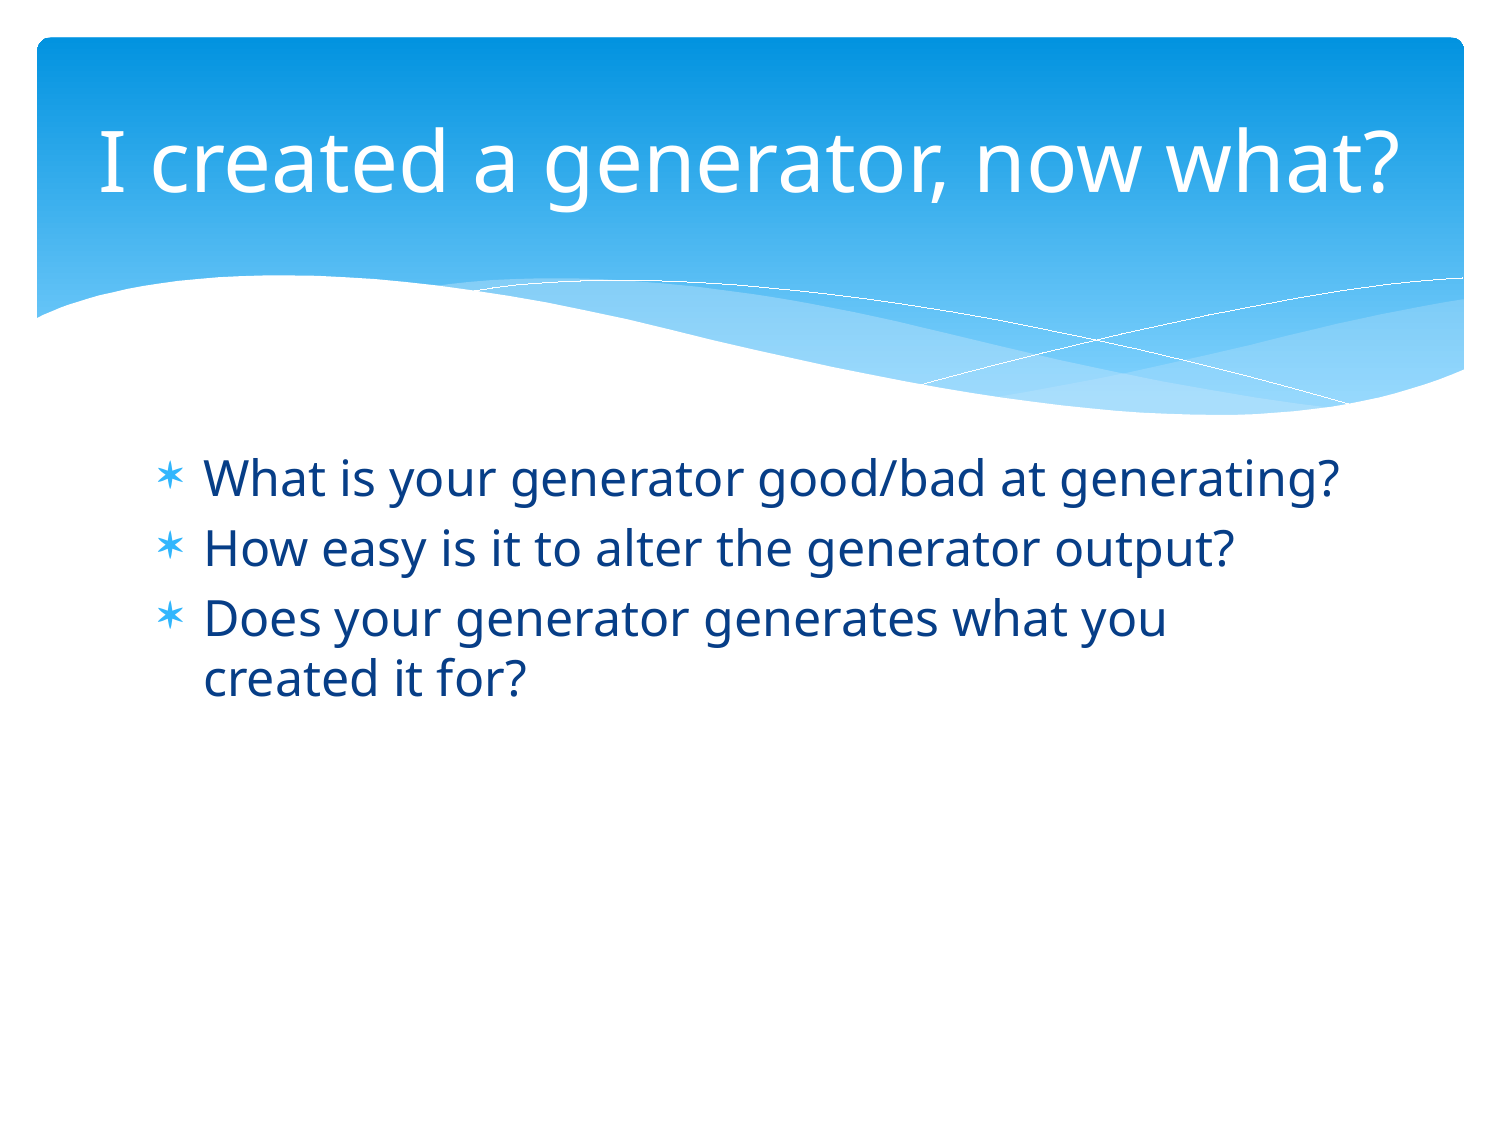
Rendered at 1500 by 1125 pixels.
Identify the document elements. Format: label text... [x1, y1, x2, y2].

list What is your generator good/bad at generating? How easy is it to alter the generator output? Does your generator generates what you created it for? [143, 438, 1359, 1005]
title I created a generator, now what? [75, 55, 1425, 261]
